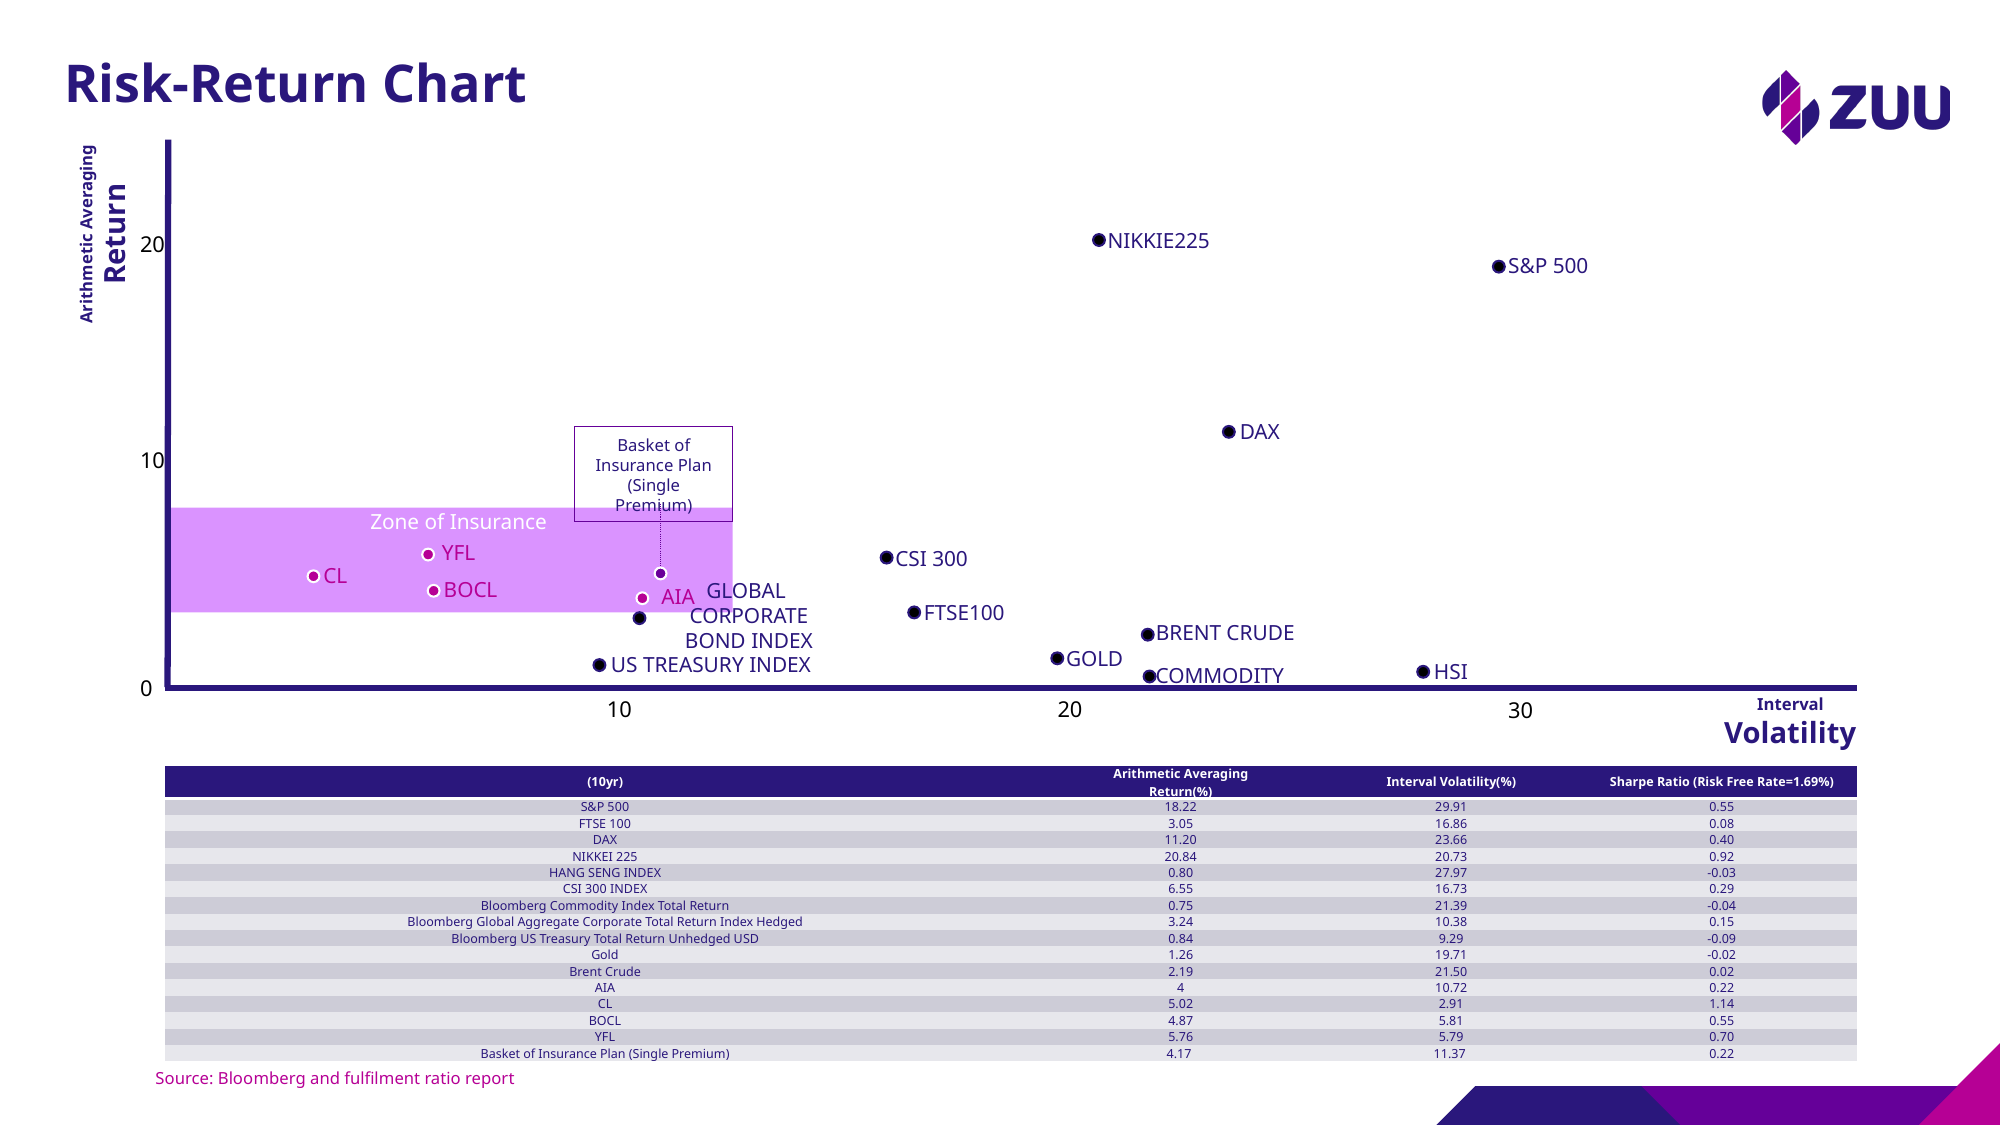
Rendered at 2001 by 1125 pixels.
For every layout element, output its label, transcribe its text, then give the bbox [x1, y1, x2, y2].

table_cell DAX [165, 831, 1046, 848]
table_cell 0.22 [1587, 979, 1857, 996]
table_cell 27.97 [1316, 864, 1587, 881]
table_cell FTSE 100 [165, 815, 1046, 831]
text_box 0 [125, 666, 168, 708]
text_box S&P 500 [1493, 245, 1604, 286]
table_cell 19.71 [1316, 946, 1587, 963]
table_cell 0.15 [1587, 914, 1857, 930]
table_cell 1.26 [1046, 946, 1316, 963]
table_cell Gold [165, 946, 1046, 963]
text_box Source: Bloomberg and fulfilment ratio report [140, 1060, 530, 1096]
text_box Zone of Insurance [351, 501, 566, 542]
text_box [907, 605, 922, 620]
table_cell 3.24 [1046, 914, 1316, 930]
table_cell 0.02 [1587, 963, 1857, 979]
text_box [1091, 233, 1106, 248]
table_cell 18.22 [1046, 800, 1316, 815]
table_cell 11.37 [1316, 1045, 1587, 1061]
text_box Arithmetic Averaging Return [68, 145, 139, 344]
text_box 20 [1042, 689, 1098, 730]
text_box 20 [139, 223, 168, 265]
table_header Sharpe Ratio (Risk Free Rate=1.69%) [1587, 766, 1857, 797]
text_box [632, 611, 647, 626]
text_box YFL [426, 542, 491, 573]
text_box [306, 569, 321, 584]
text_box BOCL [428, 568, 513, 609]
text_box HSI [1418, 651, 1484, 688]
table_cell 0.70 [1587, 1029, 1857, 1045]
text_box [426, 583, 441, 598]
table_cell 5.76 [1046, 1029, 1316, 1045]
table_cell -0.09 [1587, 930, 1857, 946]
text_box GOLD [1051, 638, 1139, 679]
table_cell 29.91 [1316, 800, 1587, 815]
table_cell 0.55 [1587, 1012, 1857, 1029]
table_cell 5.81 [1316, 1012, 1587, 1029]
text_box US TREASURY INDEX [595, 644, 827, 685]
table_cell 23.66 [1316, 831, 1587, 848]
text_box 20 [169, 223, 180, 265]
text_box CL [308, 555, 363, 596]
table_cell 10.72 [1316, 979, 1587, 996]
table_cell 16.73 [1316, 881, 1587, 897]
table_cell 4.87 [1046, 1012, 1316, 1029]
text_box [635, 591, 650, 606]
text_box DAX [1224, 411, 1296, 452]
table_cell -0.04 [1587, 897, 1857, 914]
text_box Interval Volatility [1709, 686, 1872, 757]
text_box [1416, 664, 1431, 679]
table_cell Bloomberg Commodity Index Total Return [165, 897, 1046, 914]
table_cell 5.79 [1316, 1029, 1587, 1045]
table_cell 0.80 [1046, 864, 1316, 881]
text_box COMMODITY [1140, 689, 1299, 696]
table_cell 1.14 [1587, 996, 1857, 1012]
text_box [1140, 627, 1155, 642]
table_cell 21.50 [1316, 963, 1587, 979]
table_cell Bloomberg US Treasury Total Return Unhedged USD [165, 930, 1046, 946]
table_cell 0.08 [1587, 815, 1857, 831]
text_box Risk-Return Chart [50, 50, 1950, 145]
table_cell 2.91 [1316, 996, 1587, 1012]
table_cell 0.29 [1587, 881, 1857, 897]
text_box [171, 507, 660, 613]
table_cell Bloomberg Global Aggregate Corporate Total Return Index Hedged [165, 914, 1046, 930]
text_box BRENT CRUDE [1140, 612, 1310, 653]
text_box AIA [646, 575, 710, 616]
table_cell 0.84 [1046, 930, 1316, 946]
table_cell 20.73 [1316, 848, 1587, 864]
text_box [1221, 424, 1236, 439]
table_cell 3.05 [1046, 815, 1316, 831]
text_box NIKKIE225 [1092, 219, 1225, 260]
table_cell 0.22 [1587, 1045, 1857, 1061]
table_cell 4.17 [1046, 1045, 1316, 1061]
table_cell S&P 500 [165, 800, 1046, 815]
text_box [592, 658, 607, 673]
table_cell 11.20 [1046, 831, 1316, 848]
table_header (10yr) [165, 766, 1046, 797]
text_box 10 [125, 439, 168, 480]
table_cell NIKKEI 225 [165, 848, 1046, 864]
table_cell 16.86 [1316, 815, 1587, 831]
table_cell HANG SENG INDEX [165, 864, 1046, 881]
text_box COMMODITY [1140, 655, 1299, 688]
table_cell 21.39 [1316, 897, 1587, 914]
table_cell -0.02 [1587, 946, 1857, 963]
text_box GLOBAL CORPORATE BOND INDEX [663, 569, 835, 660]
table_cell 0.92 [1587, 848, 1857, 864]
text_box 10 [169, 439, 180, 480]
text_box [421, 547, 436, 562]
table_cell 0.55 [1587, 800, 1857, 815]
table_cell CL [165, 996, 1046, 1012]
table_cell 4 [1046, 979, 1316, 996]
text_box [1491, 259, 1506, 274]
table_header Arithmetic Averaging Return(%) [1046, 766, 1316, 797]
text_box [879, 550, 894, 565]
table_cell 0.75 [1046, 897, 1316, 914]
table_cell 10.38 [1316, 914, 1587, 930]
text_box [1050, 651, 1065, 666]
table_cell 0.40 [1587, 831, 1857, 848]
text_box [653, 566, 668, 581]
table_cell 6.55 [1046, 881, 1316, 897]
table_cell BOCL [165, 1012, 1046, 1029]
table_cell 20.84 [1046, 848, 1316, 864]
text_box 30 [1493, 689, 1548, 731]
table_cell 2.19 [1046, 963, 1316, 979]
table_header Interval Volatility(%) [1316, 766, 1587, 797]
text_box [661, 507, 734, 569]
table_cell Brent Crude [165, 963, 1046, 979]
table_cell 9.29 [1316, 930, 1587, 946]
text_box CSI 300 [880, 537, 983, 578]
text_box Basket of Insurance Plan (Single Premium) [574, 426, 733, 522]
text_box FTSE100 [908, 591, 1020, 632]
table_cell -0.03 [1587, 864, 1857, 881]
text_box [1142, 669, 1157, 684]
table_cell YFL [165, 1029, 1046, 1045]
table_cell CSI 300 INDEX [165, 881, 1046, 897]
table_cell 5.02 [1046, 996, 1316, 1012]
table_cell Basket of Insurance Plan (Single Premium) [165, 1045, 1046, 1061]
text_box 10 [592, 689, 647, 730]
table_cell AIA [165, 979, 1046, 996]
